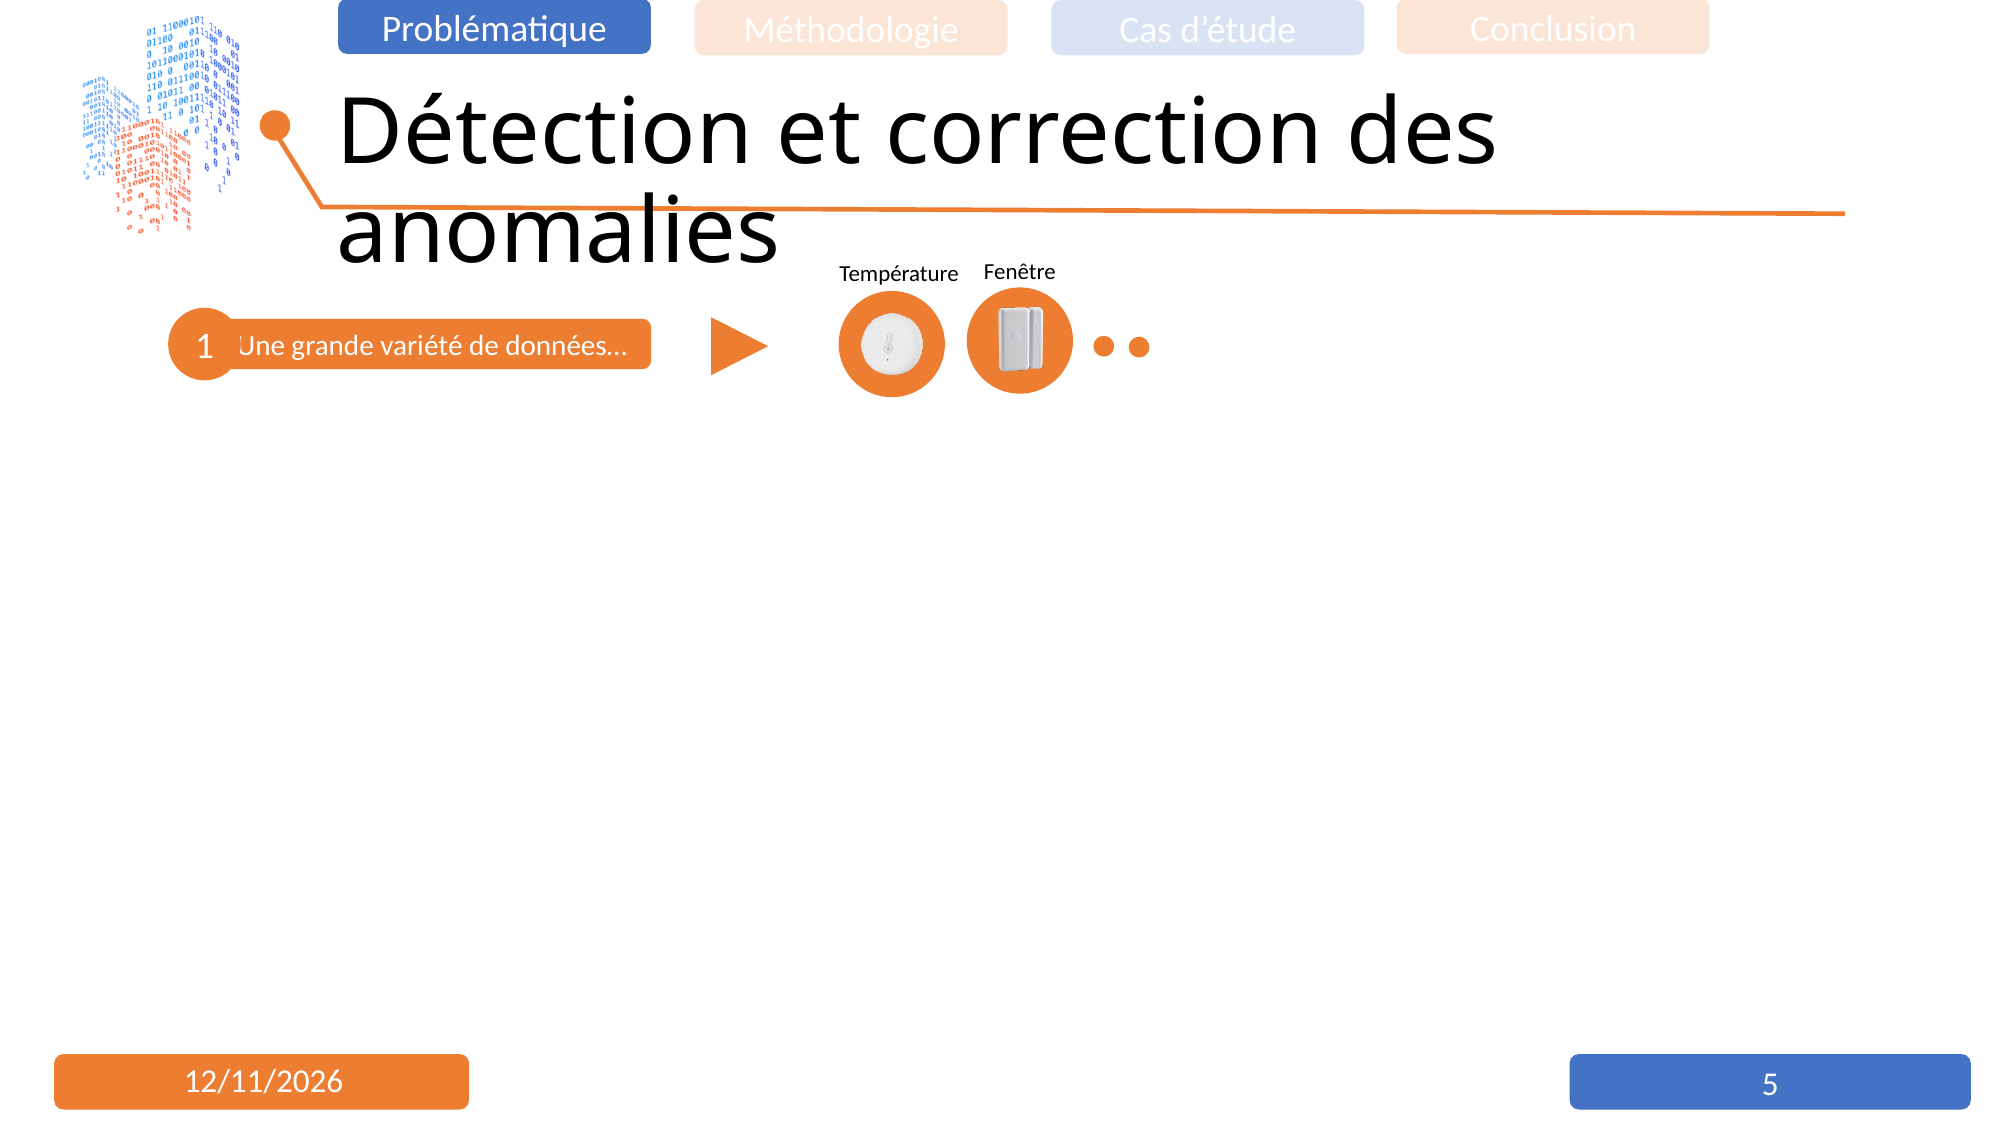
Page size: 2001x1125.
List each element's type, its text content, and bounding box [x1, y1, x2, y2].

text_box [1071, 322, 1075, 359]
text_box [965, 317, 971, 364]
picture [971, 290, 1071, 391]
text_box Fenêtre [913, 235, 1127, 306]
text_box Température [793, 236, 1006, 308]
text_box 1 [167, 306, 242, 382]
text_box Conclusion [1395, 0, 1711, 56]
slide_number 5 [1569, 1054, 1971, 1110]
text_box Méthodologie [693, 0, 1009, 57]
title Détection et correction des anomalies [321, 76, 1863, 184]
text_box [1000, 391, 1040, 395]
text_box [837, 308, 946, 399]
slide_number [57, 1049, 470, 1110]
text_box [1127, 335, 1151, 359]
picture [57, 0, 260, 253]
text_box Une grande variété de données… [232, 317, 653, 371]
picture [861, 313, 923, 375]
text_box Problématique [336, 0, 652, 56]
text_box [1092, 334, 1116, 358]
text_box [711, 317, 769, 376]
text_box Cas d’étude [1050, 0, 1366, 57]
